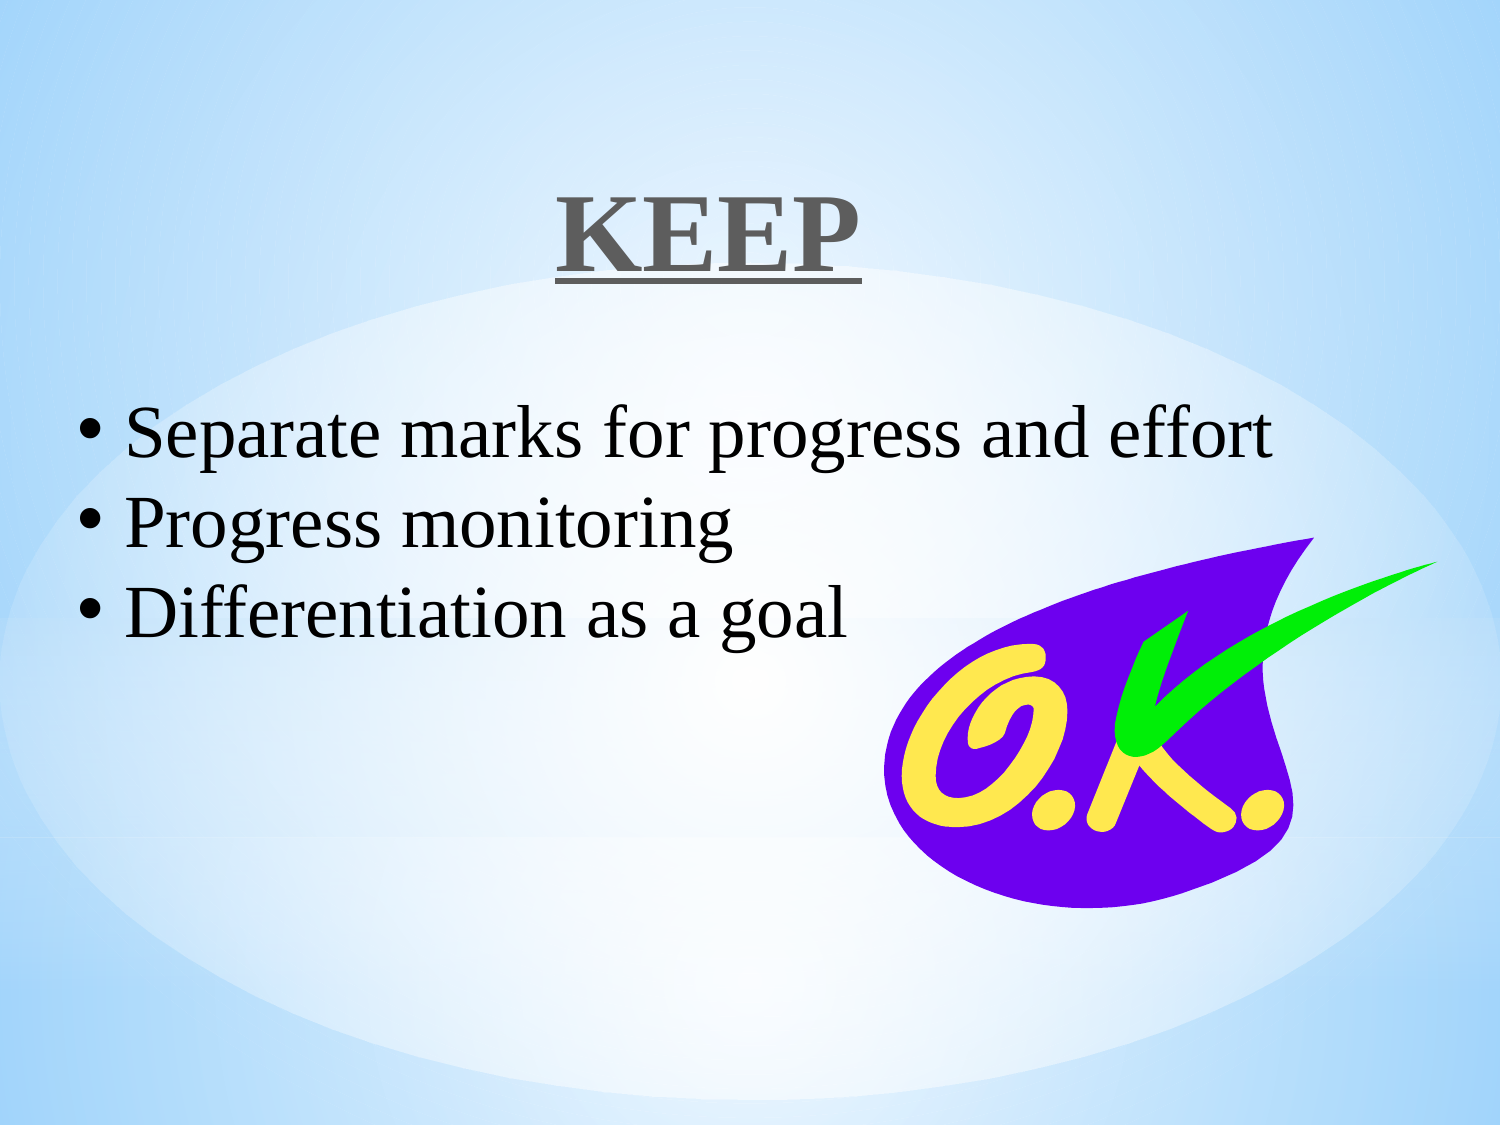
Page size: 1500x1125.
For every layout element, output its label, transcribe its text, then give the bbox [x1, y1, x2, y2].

text_box Separate marks for progress and effort Progress monitoring Differentiation as a goal [62, 374, 1438, 795]
picture [879, 537, 1438, 913]
text_box KEEP [324, 151, 1092, 302]
